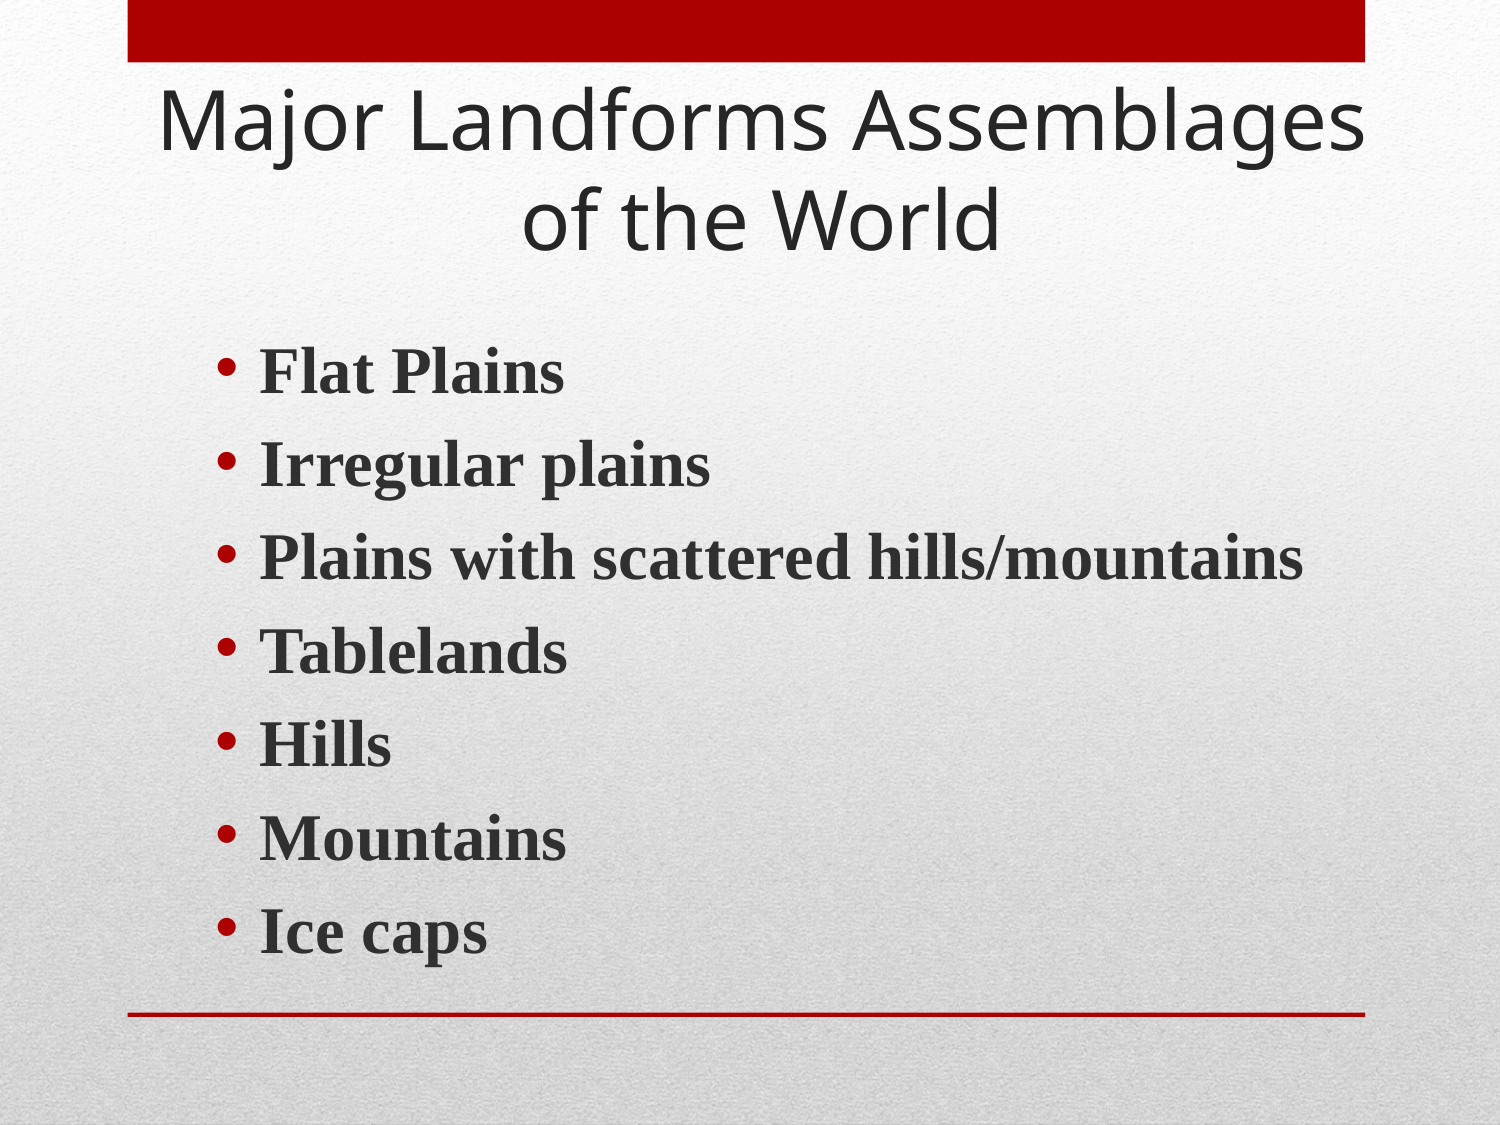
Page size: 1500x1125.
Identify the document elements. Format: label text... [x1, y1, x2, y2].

list Flat Plains Irregular plains Plains with scattered hills/mountains Tablelands Hills Mountains Ice caps [200, 275, 1325, 1019]
title Major Landforms Assemblages of the World [137, 62, 1388, 275]
